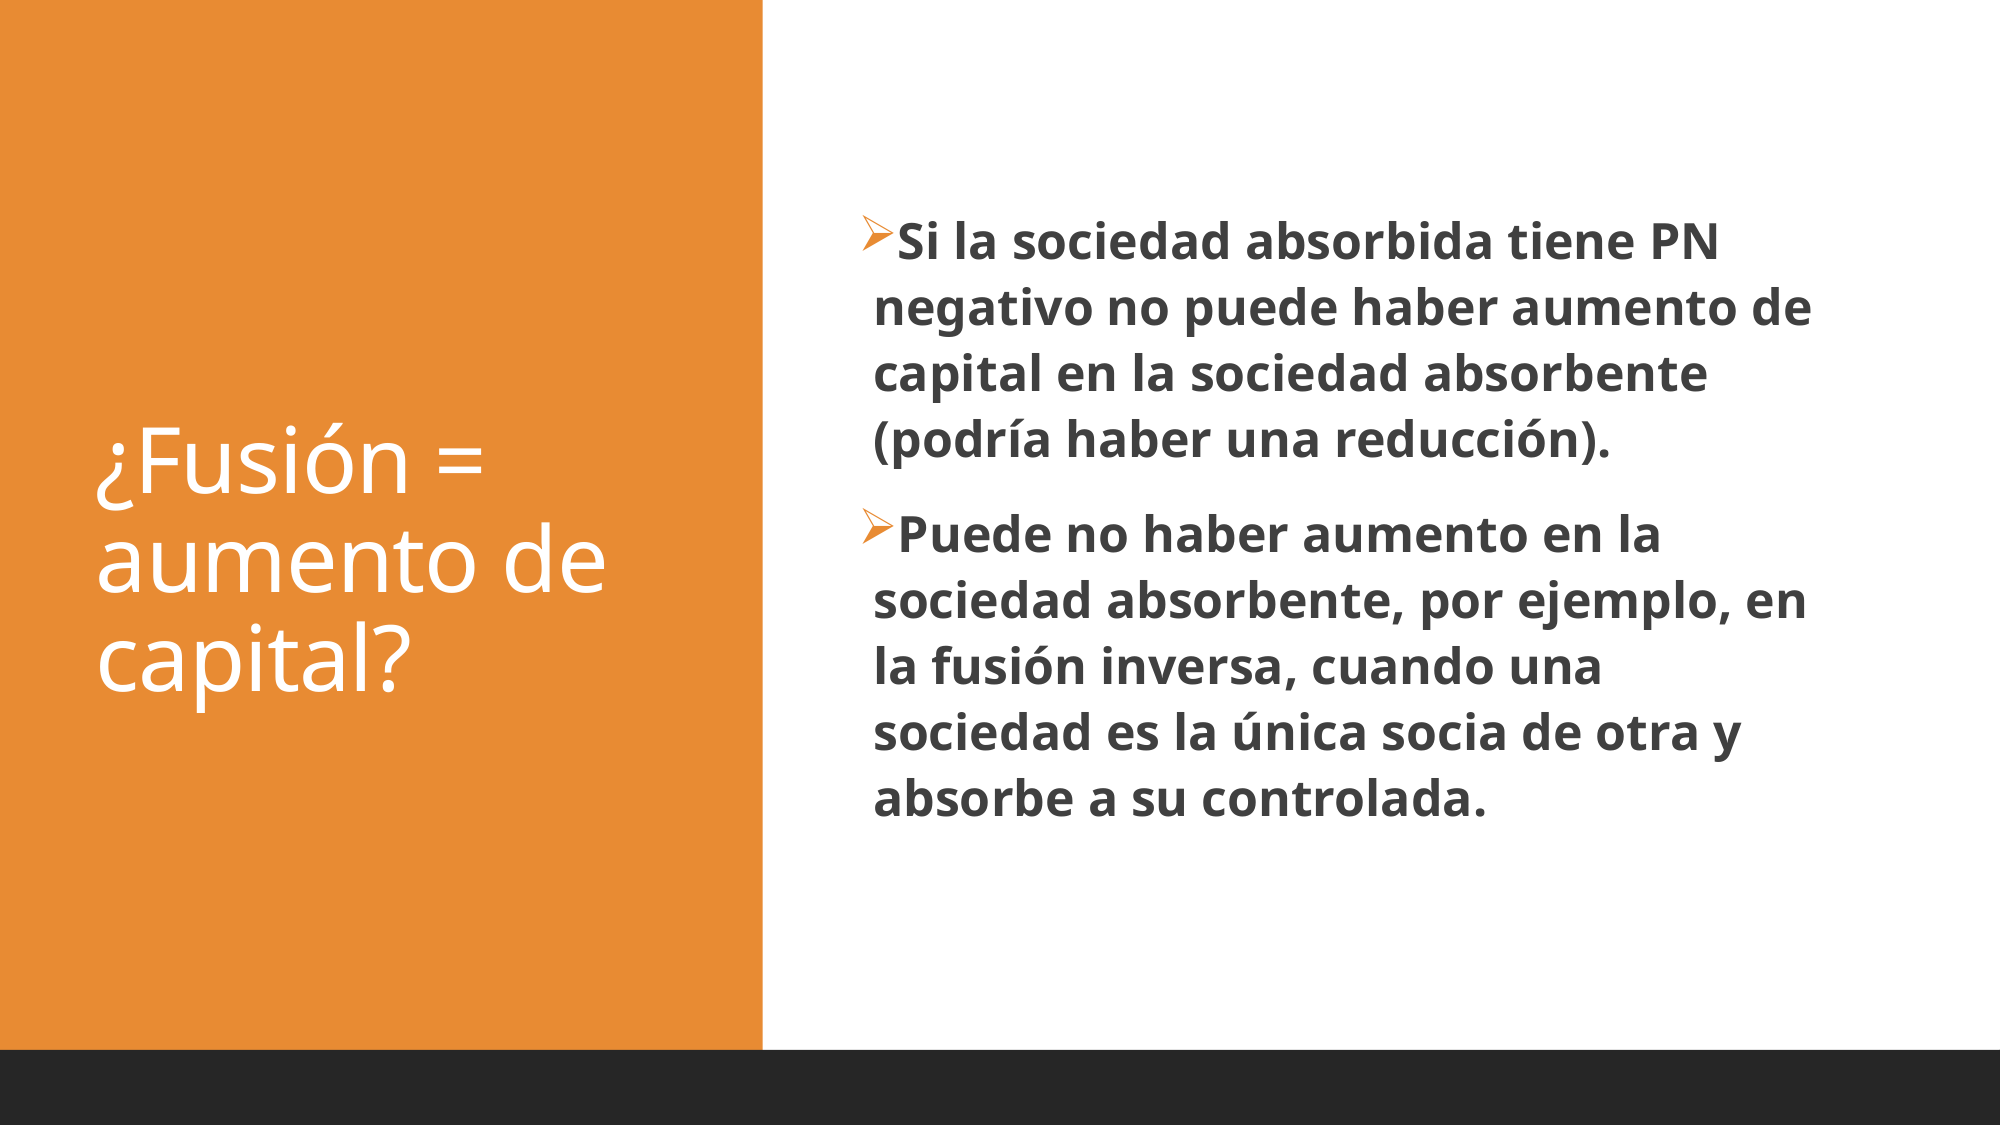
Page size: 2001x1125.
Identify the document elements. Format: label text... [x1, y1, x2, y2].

text_box [0, 1049, 2000, 1125]
text_box [764, 0, 2000, 1049]
title ¿Fusión = aumento de capital? [80, 99, 679, 1026]
list Si la sociedad absorbida tiene PN negativo no puede haber aumento de capital en la sociedad absorbente (podría haber una reducción). Puede no haber aumento en la sociedad absorbente, por ejemplo, en la fusión inversa, cuando una sociedad es la única socia de otra y absorbe a su controlada. [858, 99, 1830, 1026]
text_box [0, 0, 764, 1049]
